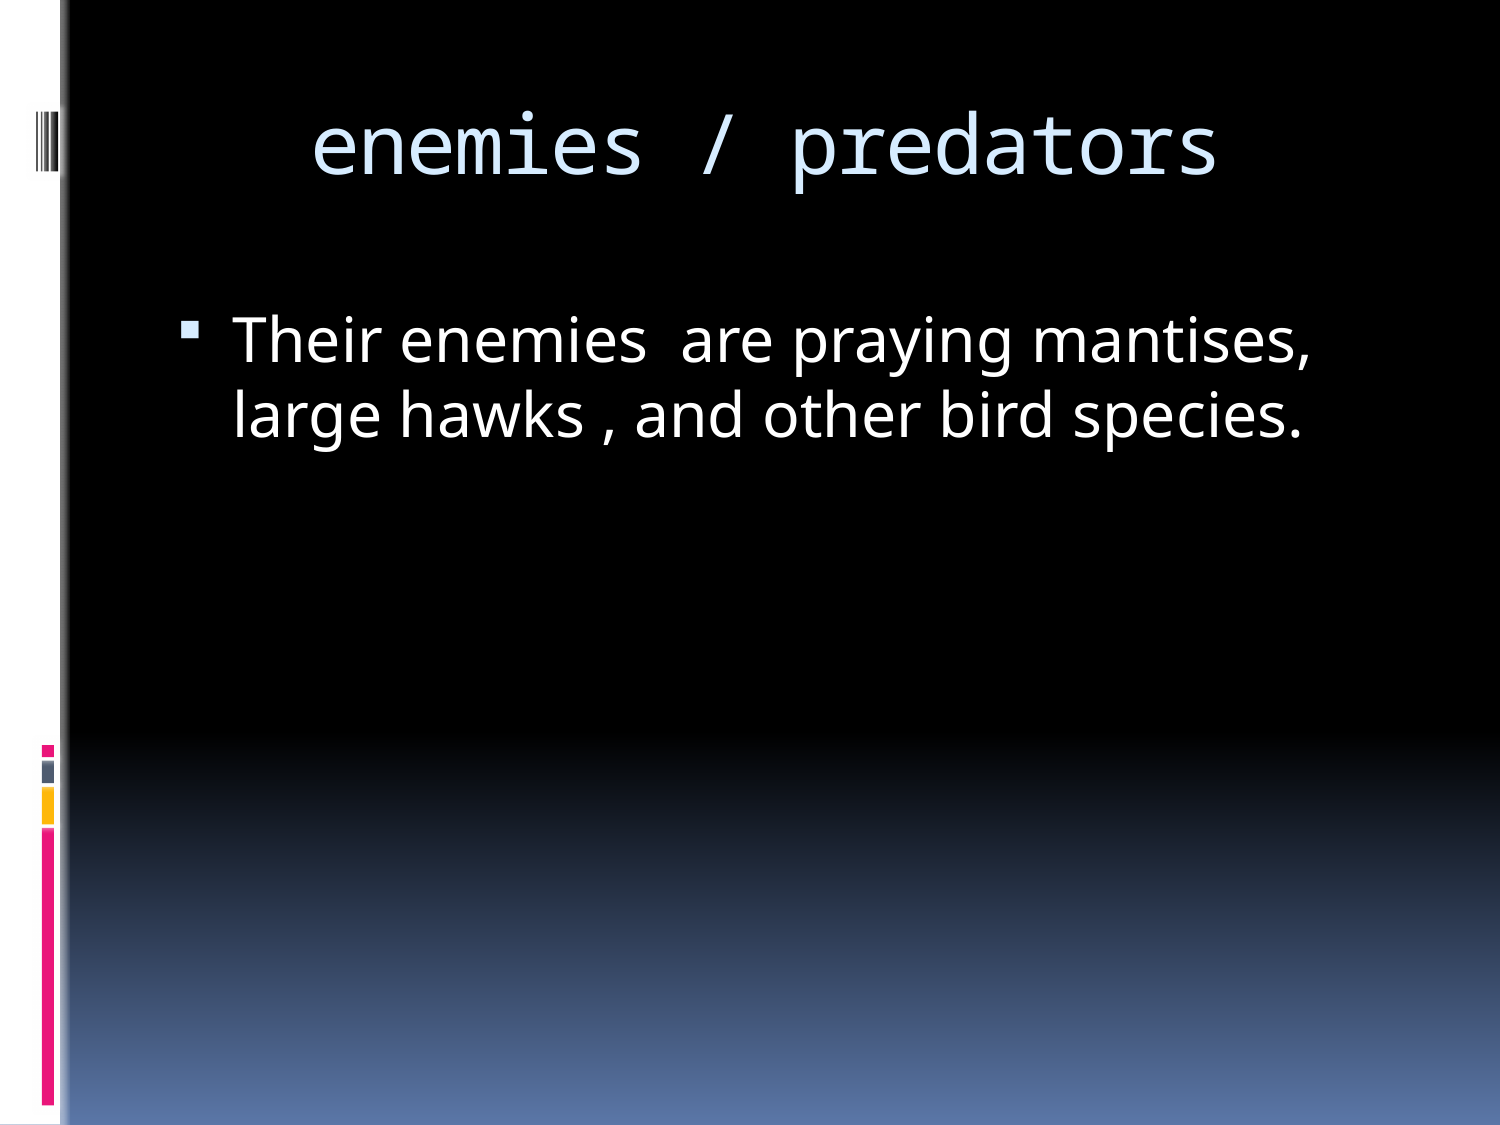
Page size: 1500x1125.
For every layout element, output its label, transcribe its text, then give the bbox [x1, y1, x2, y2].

title enemies / predators [150, 84, 1425, 235]
list Their enemies are praying mantises, large hawks , and other bird species. [149, 292, 1426, 1043]
